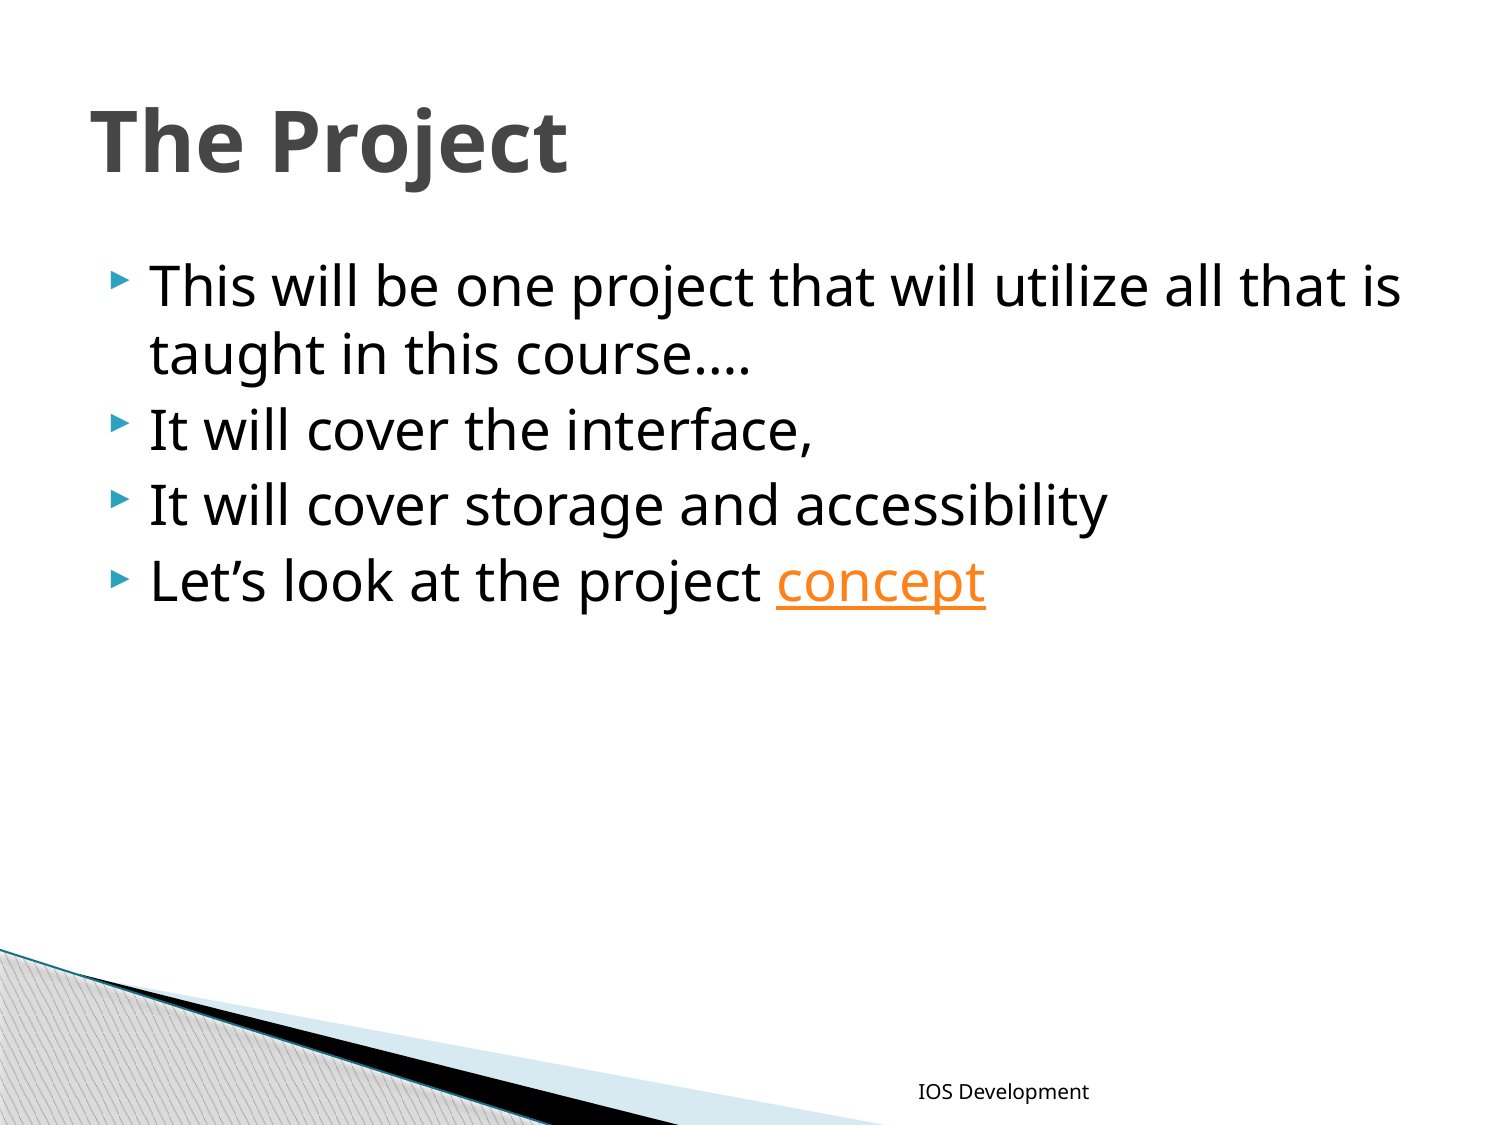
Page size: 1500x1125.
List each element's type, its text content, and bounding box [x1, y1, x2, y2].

list This will be one project that will utilize all that is taught in this course…. It will cover the interface, It will cover storage and accessibility Let’s look at the project concept [75, 243, 1425, 986]
footer IOS Development [718, 1051, 1105, 1112]
title The Project [75, 45, 1425, 233]
